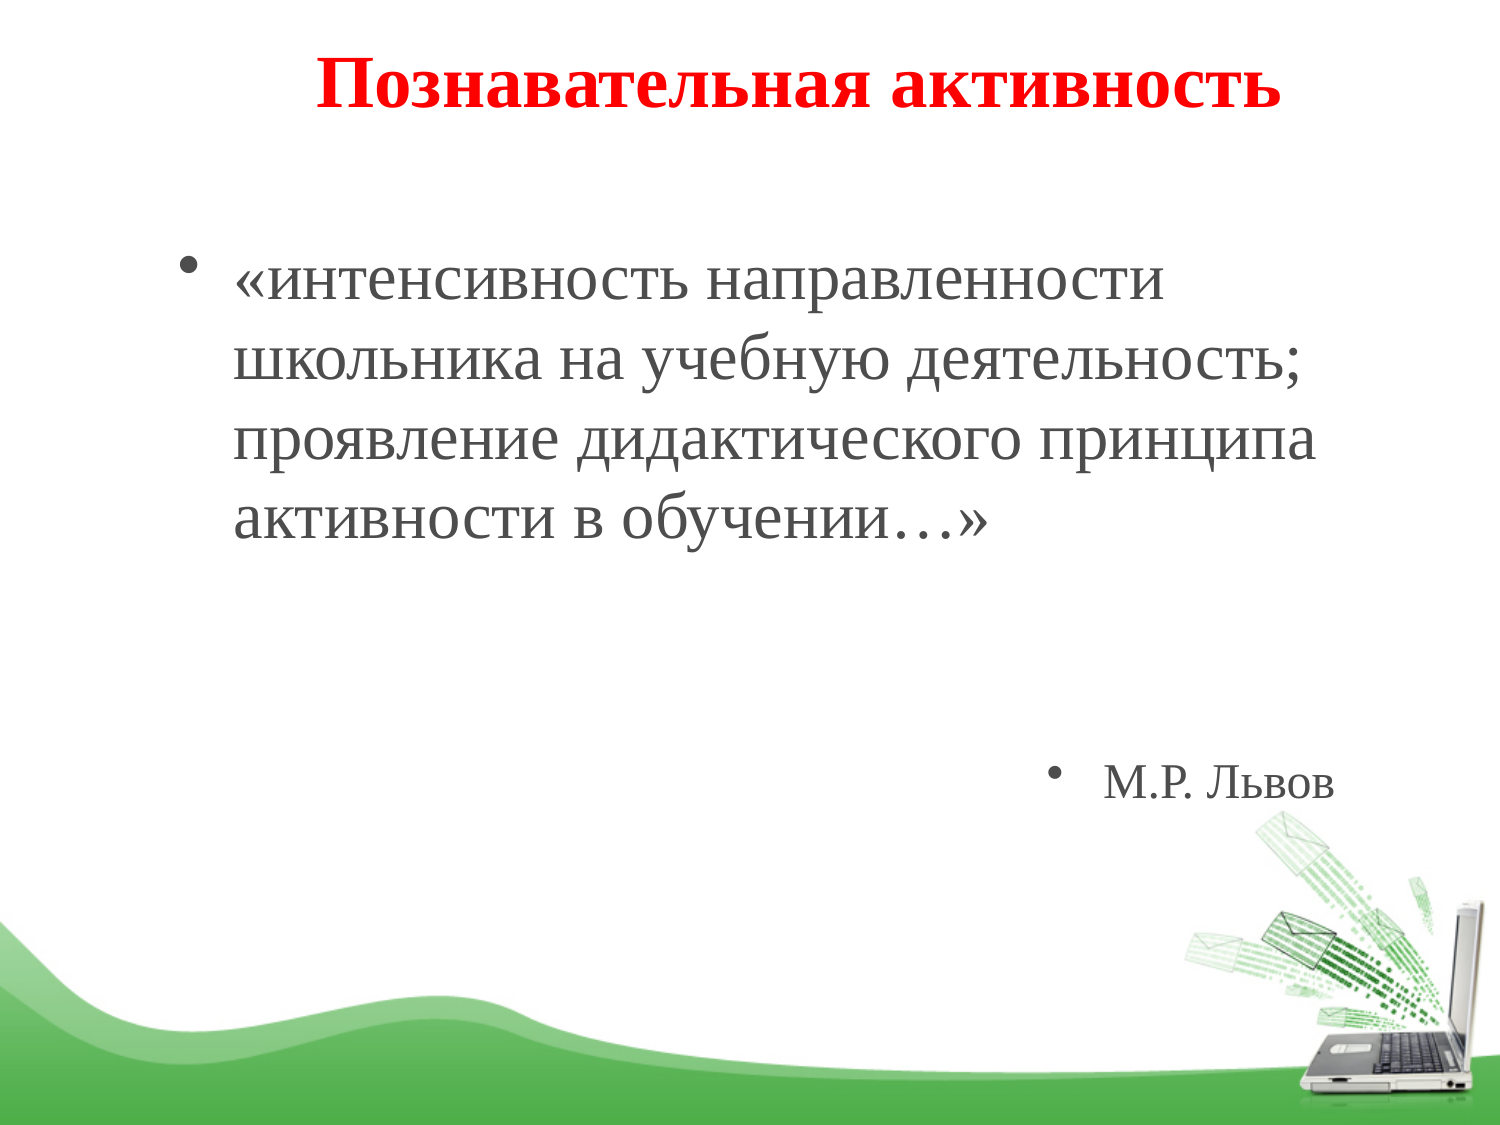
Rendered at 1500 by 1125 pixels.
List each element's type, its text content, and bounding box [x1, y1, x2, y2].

picture [0, 0, 1500, 1125]
list «интенсивность направленности школьника на учебную деятельность; проявление дидактического принципа активности в обучении…» М.Р. Львов [162, 224, 1363, 925]
title Познавательная активность [162, 42, 1363, 197]
